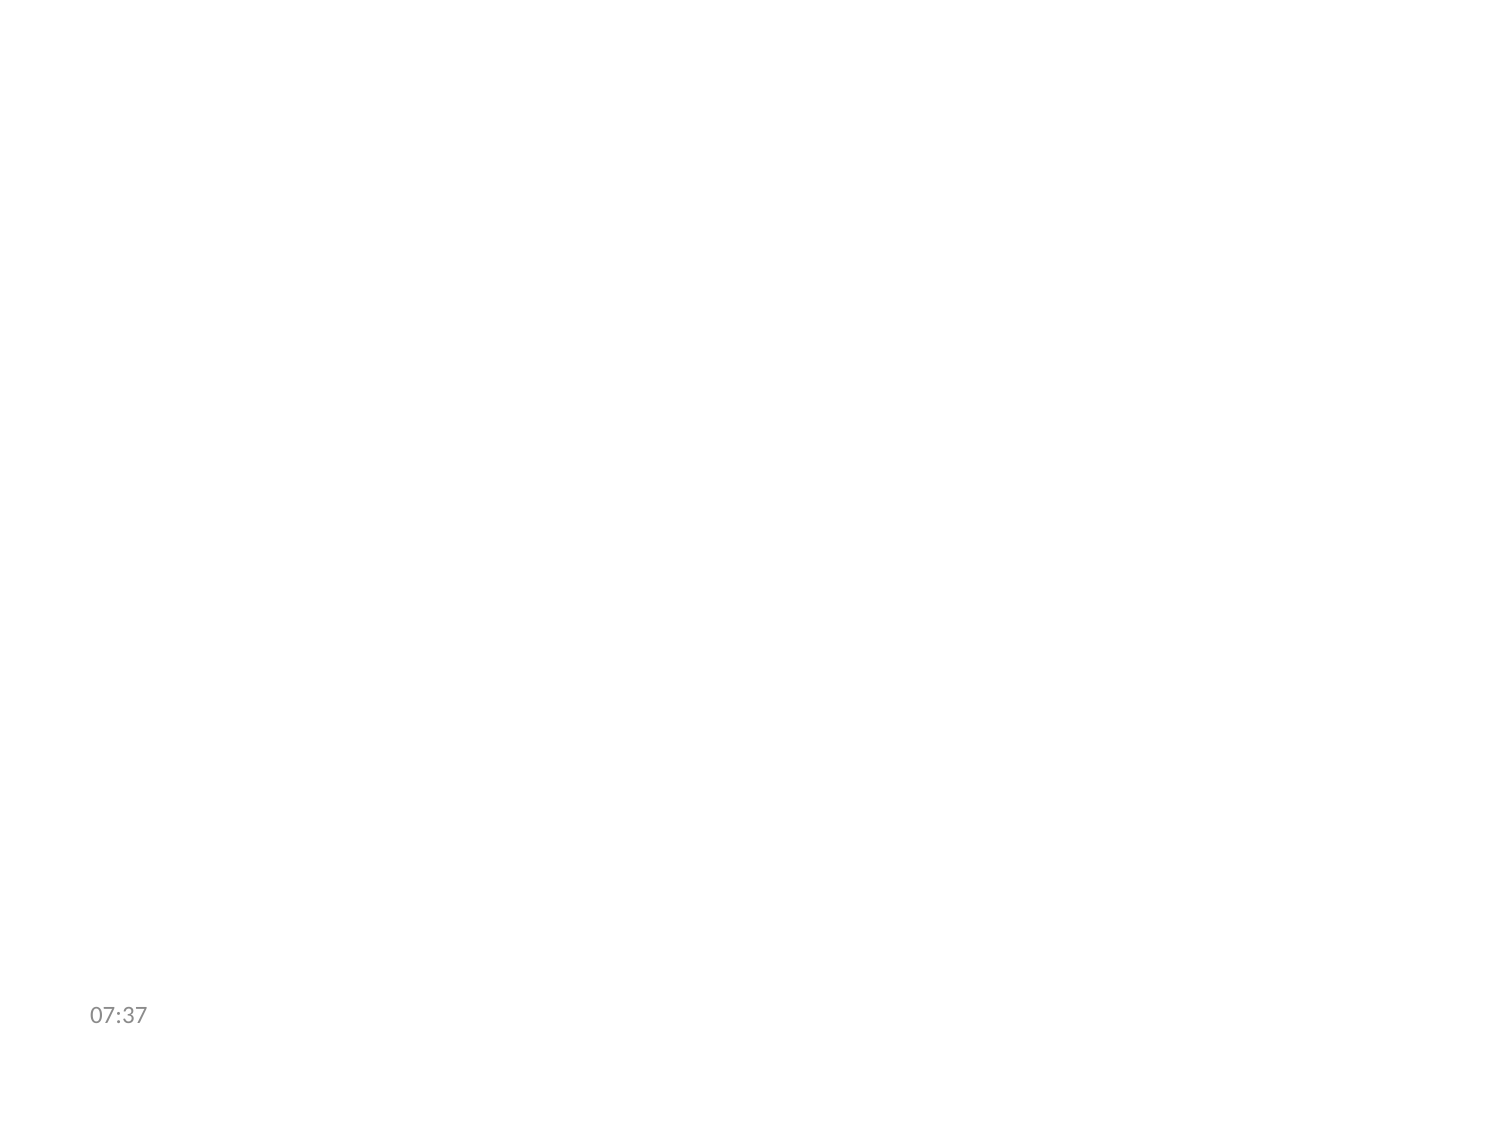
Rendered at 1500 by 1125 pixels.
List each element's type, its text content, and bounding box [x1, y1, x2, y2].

text_box 15:35 [75, 983, 425, 1044]
